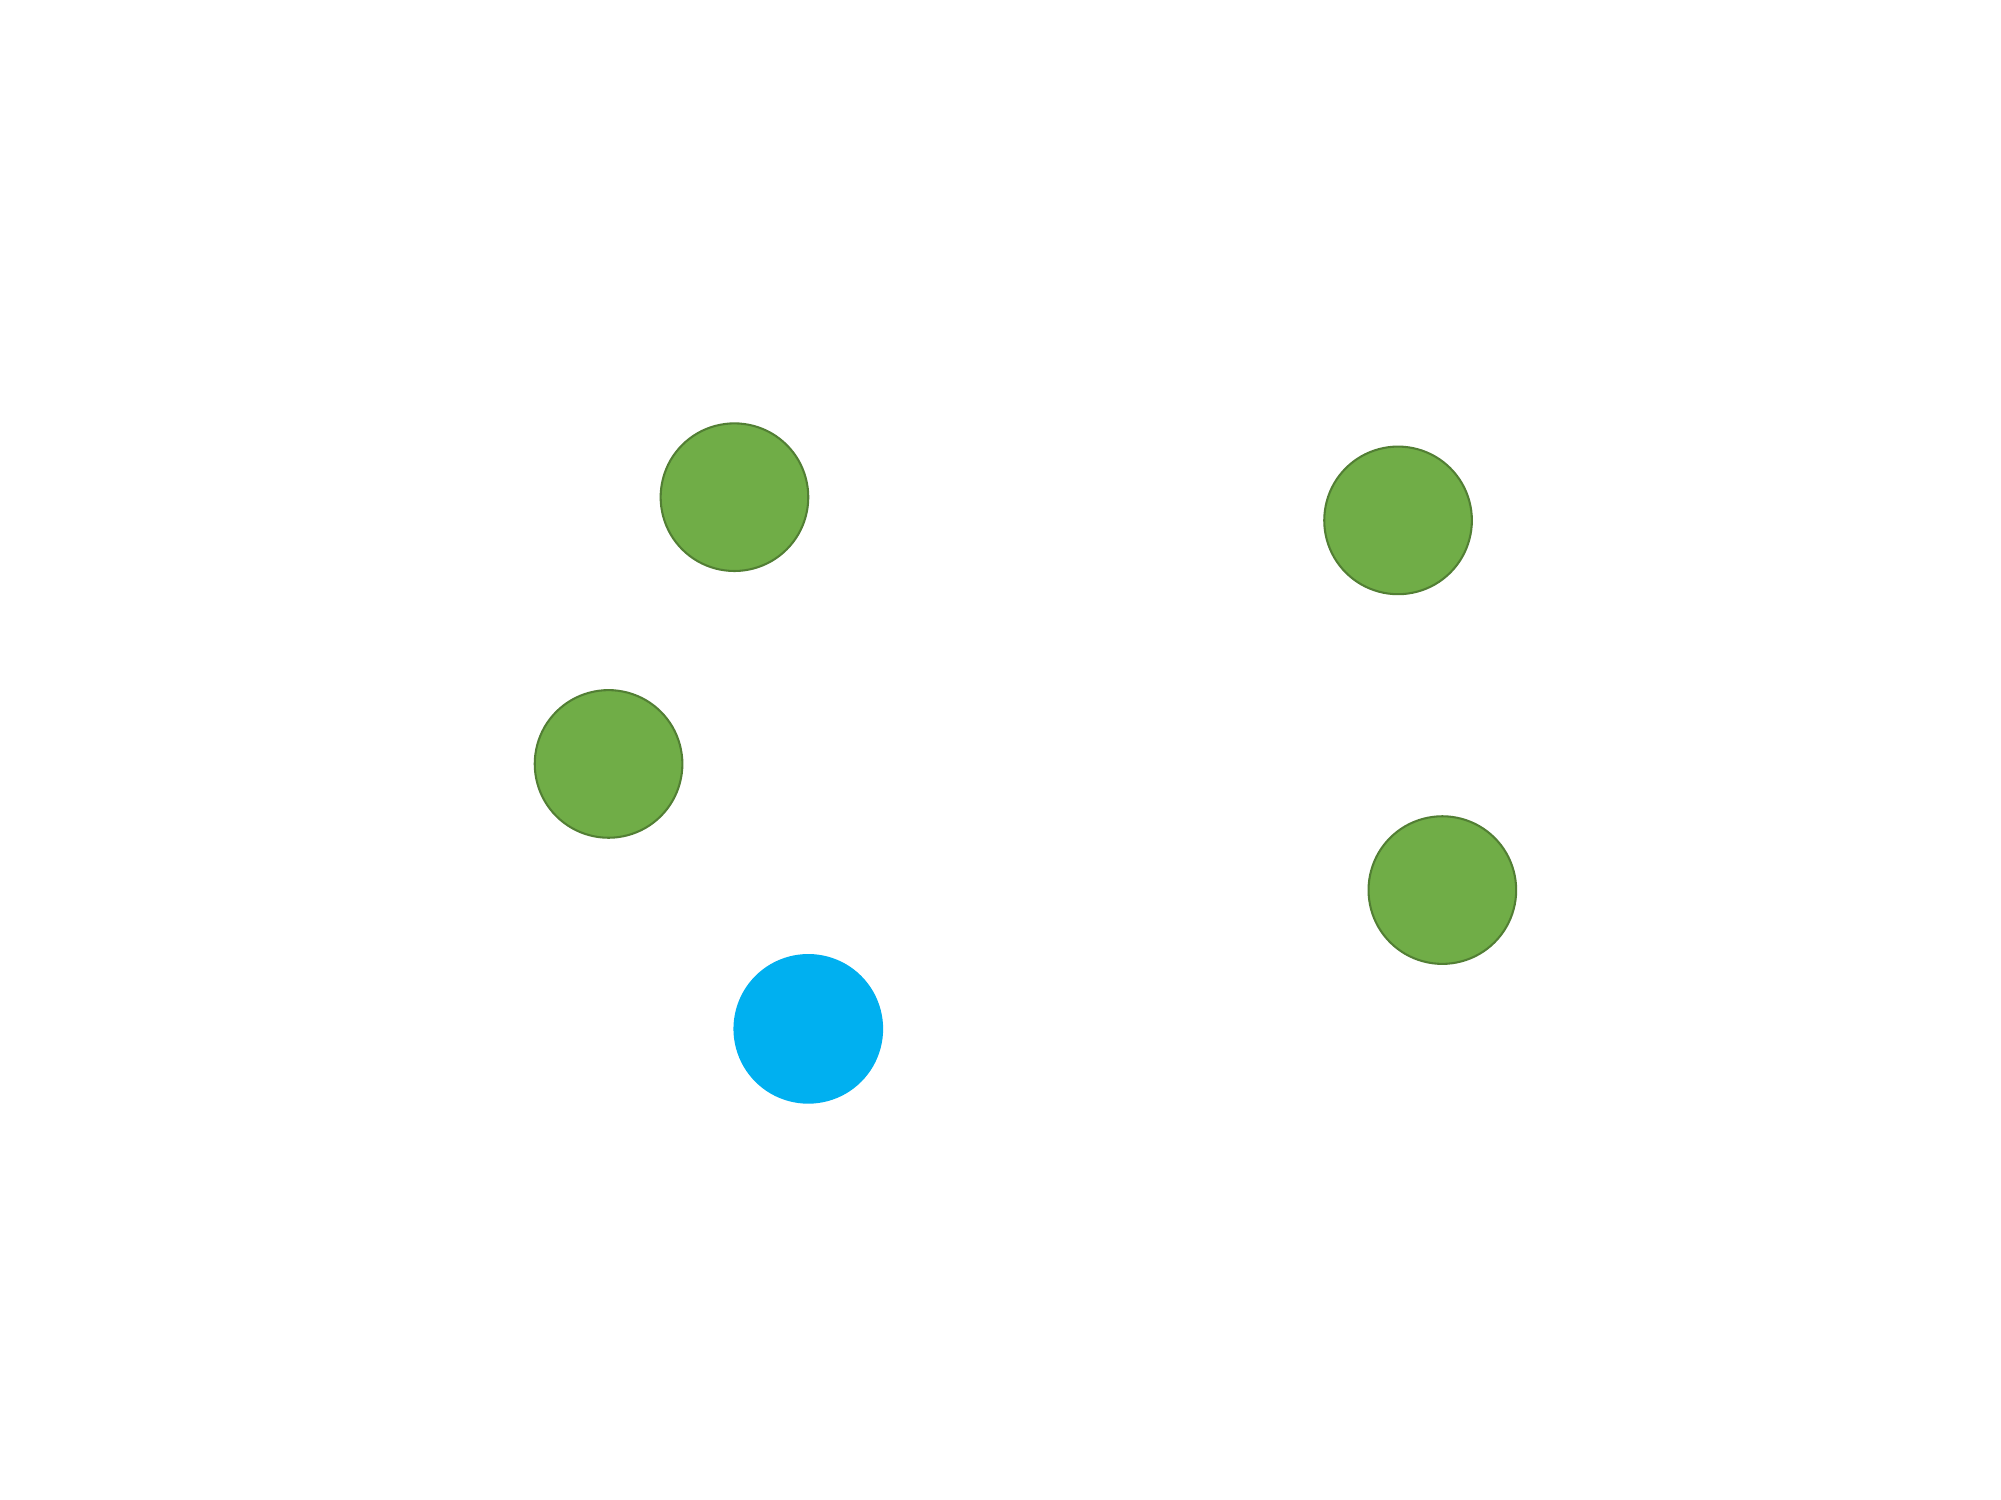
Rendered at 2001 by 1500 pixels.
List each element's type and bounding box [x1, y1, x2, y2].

text_box [1323, 445, 1473, 596]
text_box [733, 954, 884, 1104]
text_box [659, 422, 810, 573]
text_box [533, 689, 684, 839]
text_box [1367, 815, 1518, 965]
